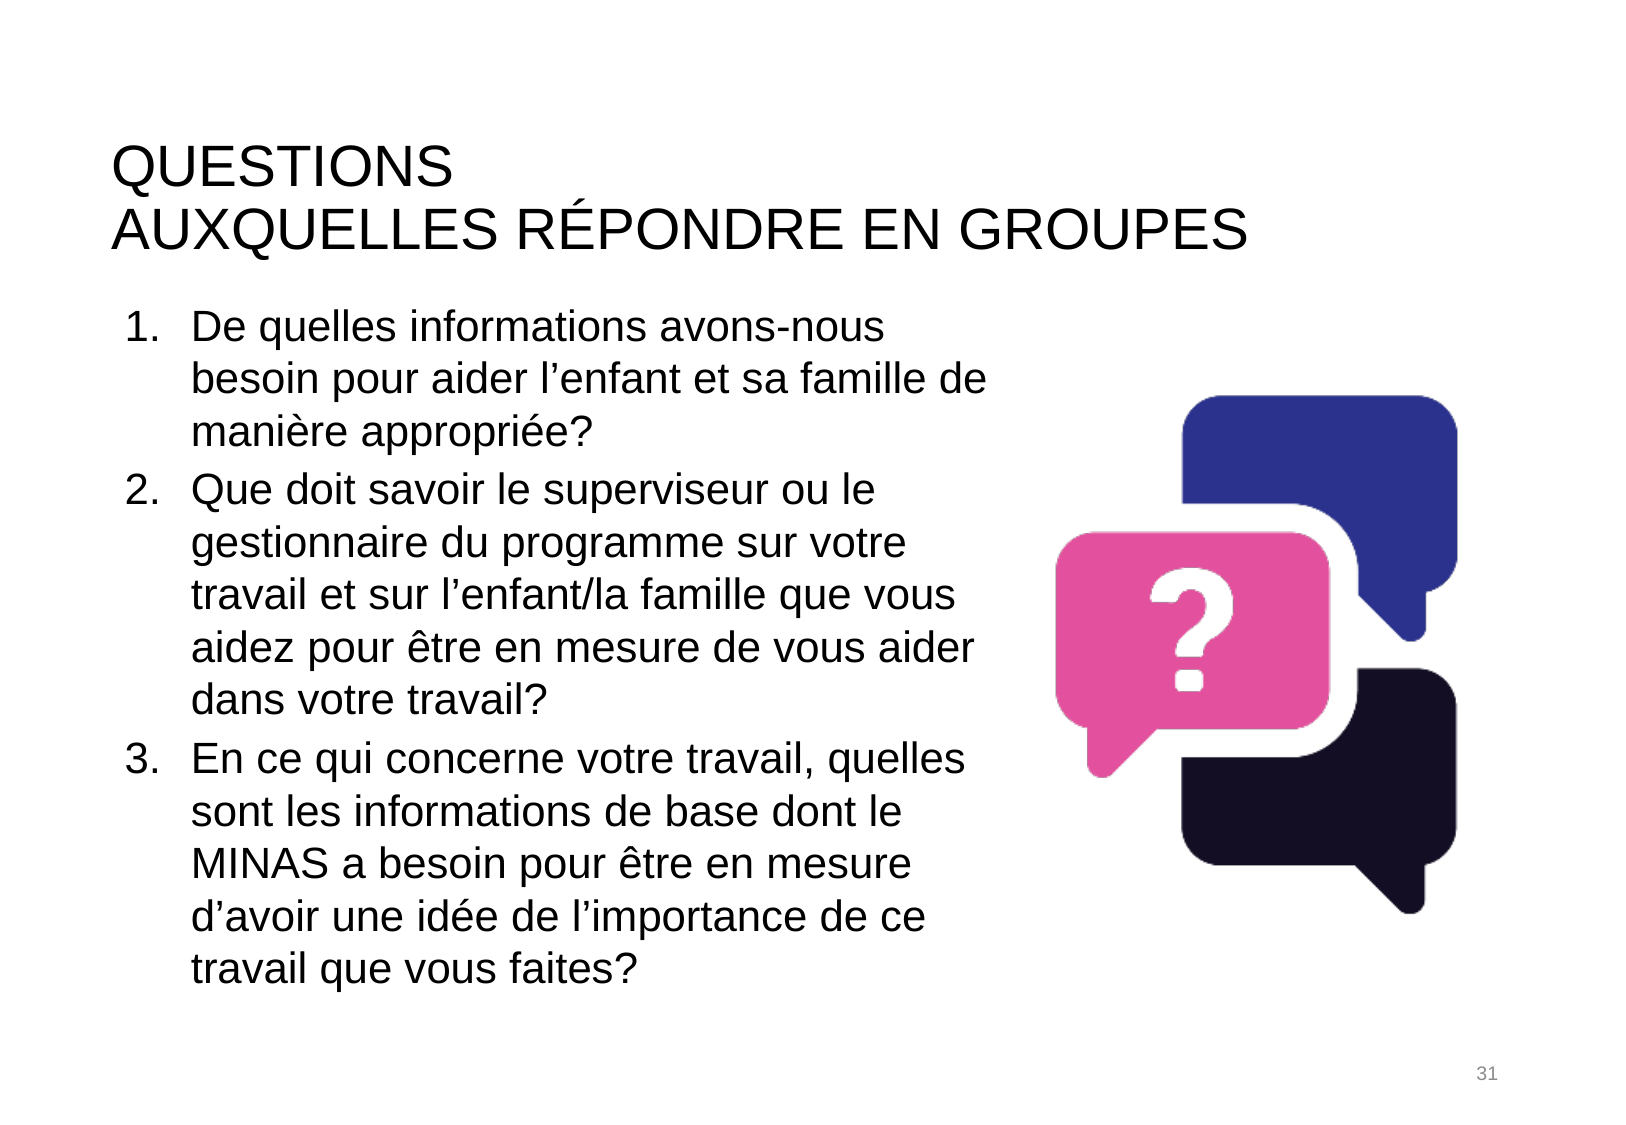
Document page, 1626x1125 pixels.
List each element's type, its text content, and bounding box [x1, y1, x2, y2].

slide_number 31 [1147, 1042, 1514, 1103]
title Questions auxquelles répondre en groupes [111, 59, 1514, 270]
picture [1017, 298, 1514, 1015]
list De quelles informations avons-nous besoin pour aider l’enfant et sa famille de manière appropriée? Que doit savoir le superviseur ou le gestionnaire du programme sur votre travail et sur l’enfant/la famille que vous aidez pour être en mesure de vous aider dans votre travail? En ce qui concerne votre travail, quelles sont les informations de base dont le MINAS a besoin pour être en mesure d’avoir une idée de l’importance de ce travail que vous faites? [111, 297, 991, 1014]
